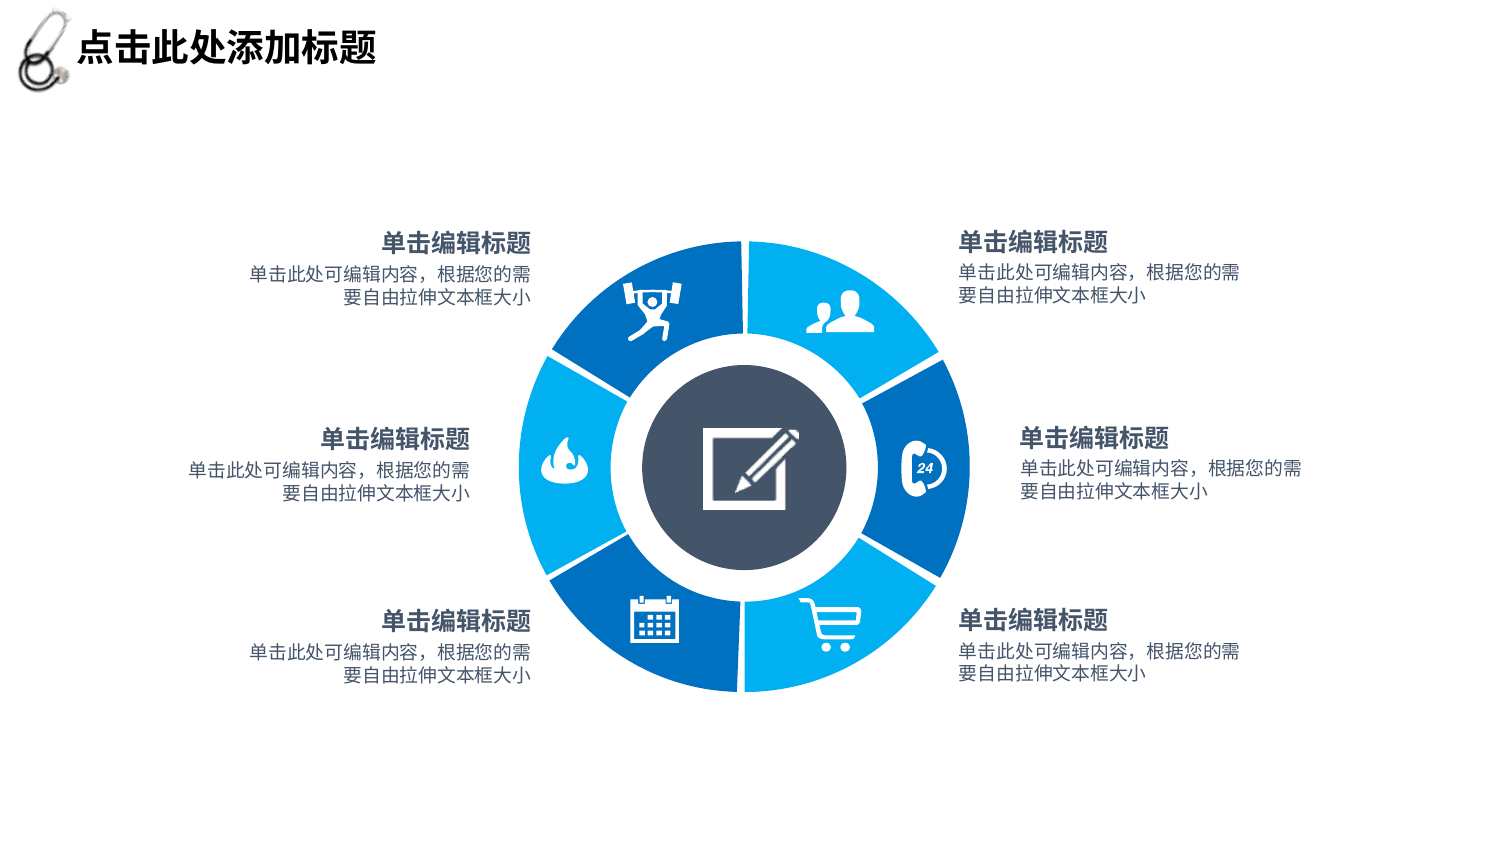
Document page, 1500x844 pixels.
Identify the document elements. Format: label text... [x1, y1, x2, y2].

text_box [623, 282, 682, 342]
text_box [647, 630, 654, 636]
text_box [647, 622, 654, 628]
text_box [551, 241, 743, 398]
text_box [806, 302, 831, 333]
text_box [926, 448, 947, 489]
text_box [798, 598, 862, 640]
picture [0, 0, 103, 109]
text_box 单击编辑标题 [1019, 422, 1308, 453]
text_box 单击编辑标题 [182, 423, 471, 454]
text_box [541, 437, 589, 484]
text_box [826, 290, 875, 333]
text_box 点击此处添加标题 [87, 18, 393, 75]
text_box [642, 365, 847, 571]
text_box [664, 622, 671, 628]
text_box [549, 534, 741, 692]
text_box [916, 462, 934, 474]
text_box 单击编辑标题 [243, 605, 532, 636]
text_box [861, 359, 970, 578]
text_box 单击此处可编辑内容，根据您的需要自由拉伸文本框大小 [958, 639, 1247, 685]
text_box 单击此处可编辑内容，根据您的需要自由拉伸文本框大小 [243, 263, 531, 309]
text_box [518, 355, 628, 576]
text_box [901, 440, 926, 497]
text_box [664, 630, 671, 636]
text_box 单击此处可编辑内容，根据您的需要自由拉伸文本框大小 [1020, 457, 1308, 503]
text_box 单击编辑标题 [243, 227, 532, 258]
text_box [821, 642, 831, 652]
text_box [744, 537, 936, 693]
text_box [647, 614, 654, 620]
picture [703, 428, 799, 510]
text_box 单击编辑标题 [958, 604, 1247, 635]
text_box [666, 595, 672, 603]
text_box [630, 599, 679, 643]
text_box 单击此处可编辑内容，根据您的需要自由拉伸文本框大小 [182, 458, 470, 504]
text_box 单击编辑标题 [958, 226, 1247, 257]
text_box 单击此处可编辑内容，根据您的需要自由拉伸文本框大小 [958, 261, 1247, 307]
text_box 单击此处可编辑内容，根据您的需要自由拉伸文本框大小 [243, 640, 531, 687]
text_box [664, 614, 671, 620]
text_box [639, 595, 644, 603]
text_box [747, 241, 939, 399]
text_box [840, 642, 850, 652]
